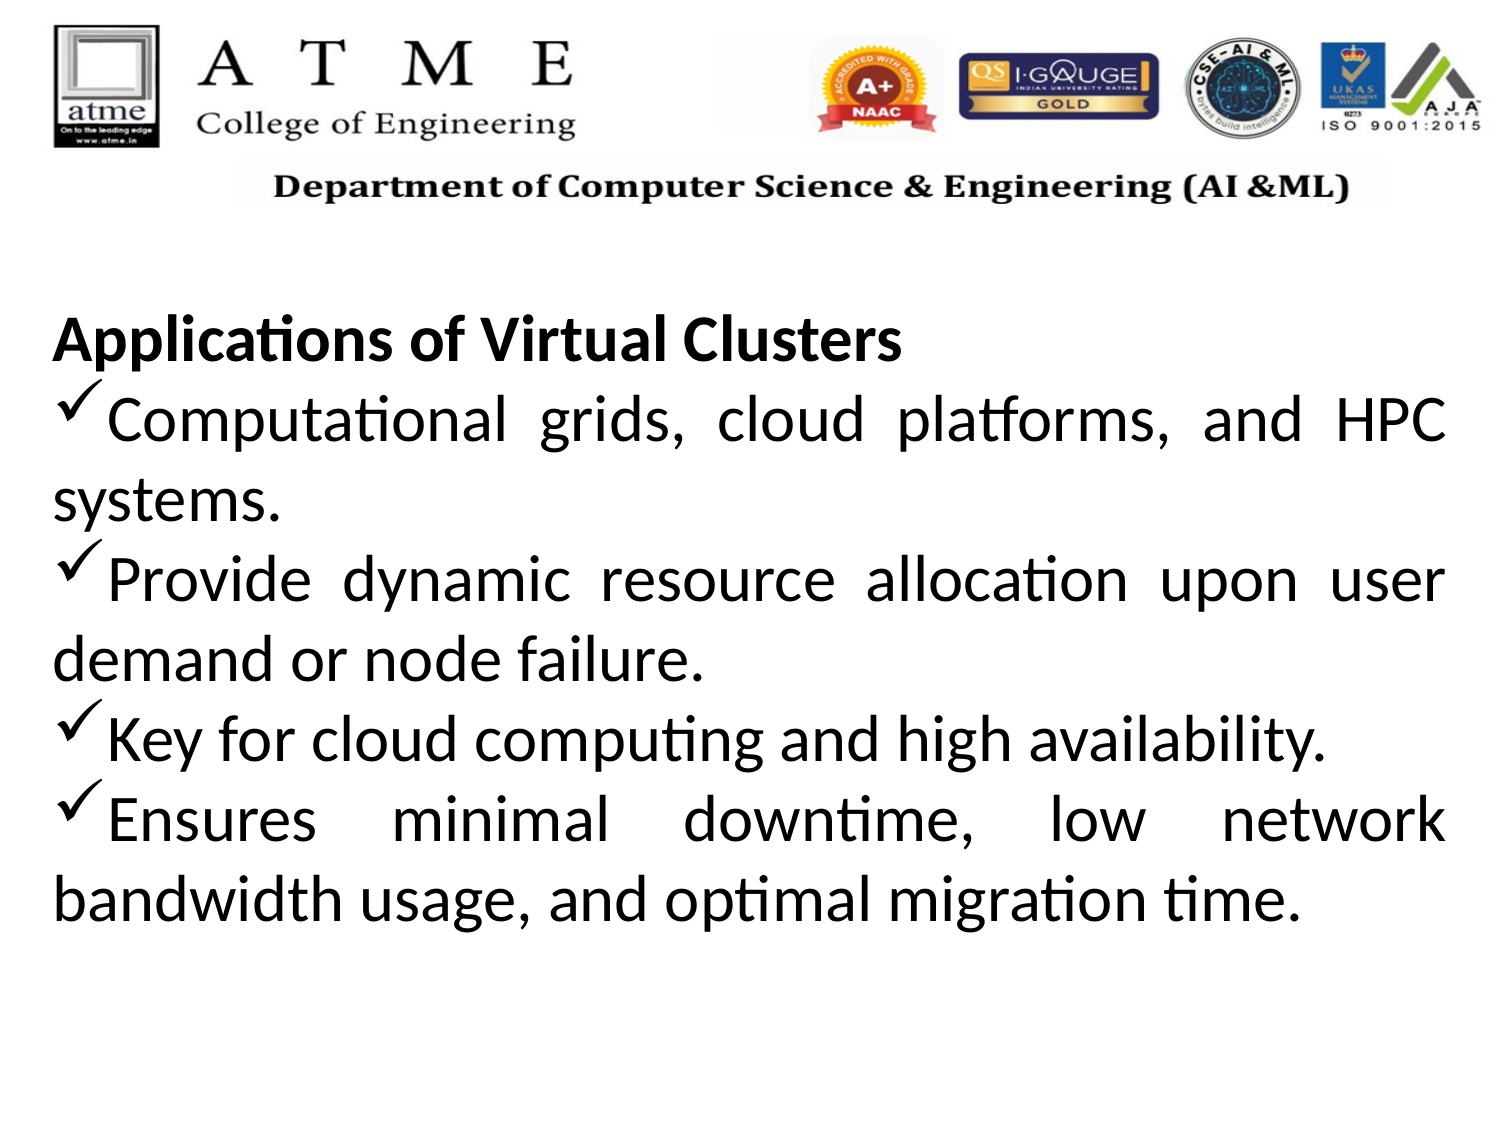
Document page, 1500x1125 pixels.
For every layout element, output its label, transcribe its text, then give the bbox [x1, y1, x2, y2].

picture [24, 0, 1500, 226]
text_box Applications of Virtual Clusters Computational grids, cloud platforms, and HPC systems. Provide dynamic resource allocation upon user demand or node failure. Key for cloud computing and high availability. Ensures minimal downtime, low network bandwidth usage, and optimal migration time. [37, 287, 1463, 942]
